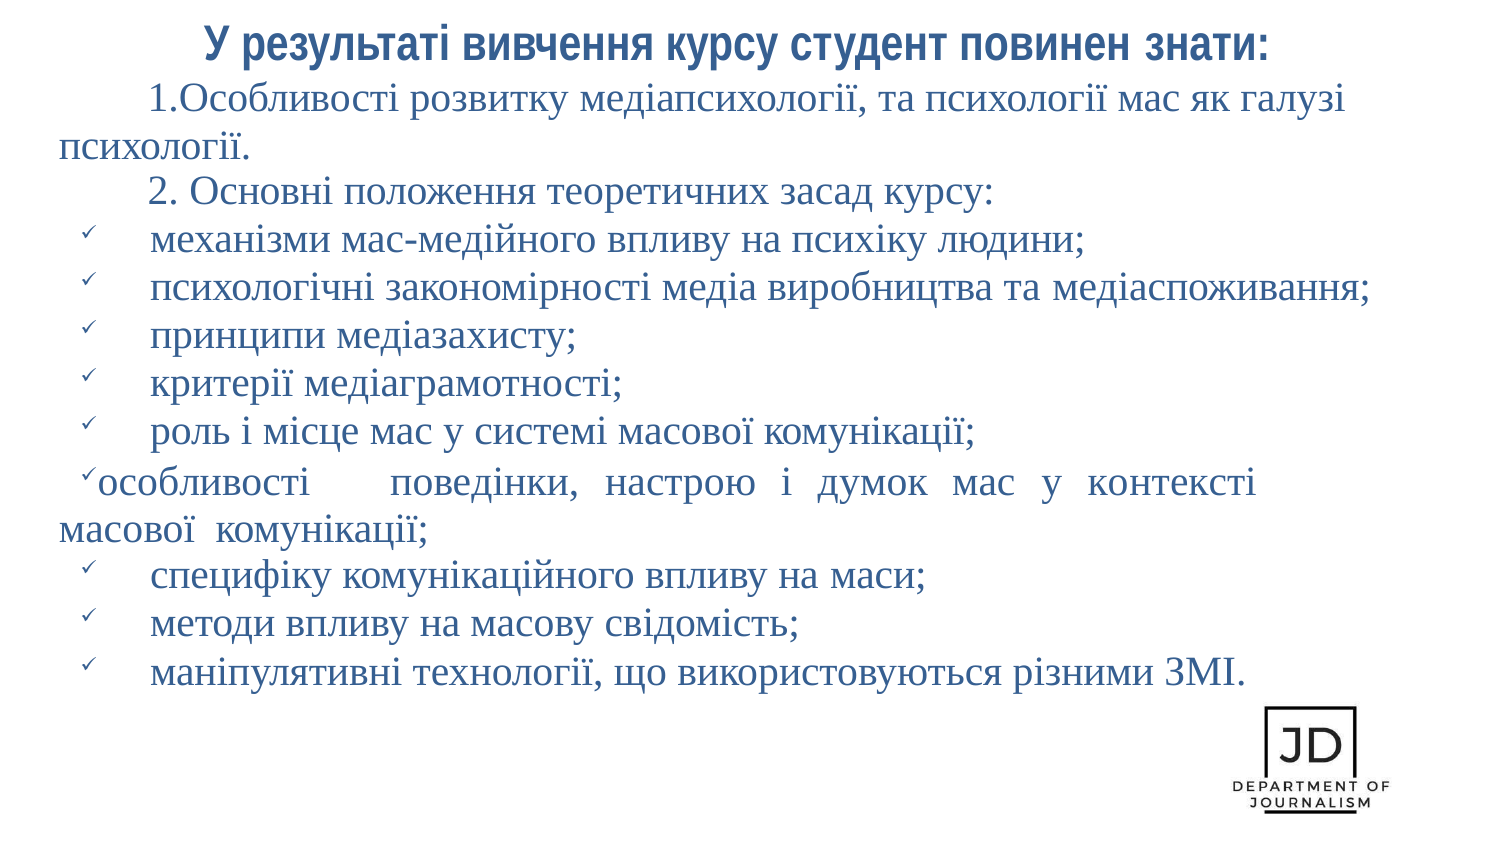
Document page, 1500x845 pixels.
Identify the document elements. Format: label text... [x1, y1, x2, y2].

title У результаті вивчення курсу студент повинен знати: [201, 8, 1286, 66]
text_box [1230, 701, 1392, 814]
text_box Особливості розвитку медіапсихології, та психології мас як галузі психології. Основні положення теоретичних засад курсу: механізми мас-медійного впливу на психіку людини; психологічні закономірності медіа виробництва та медіаспоживання; принципи медіазахисту; критерії медіаграмотності; роль і місце мас у системі масової комунікації; особливості поведінки, настрою і думок мас у контексті масової комунікації; специфіку комунікаційного впливу на маси; методи впливу на масову свідомість; маніпулятивні технології, що використовуються різними ЗМІ. [56, 66, 1419, 694]
